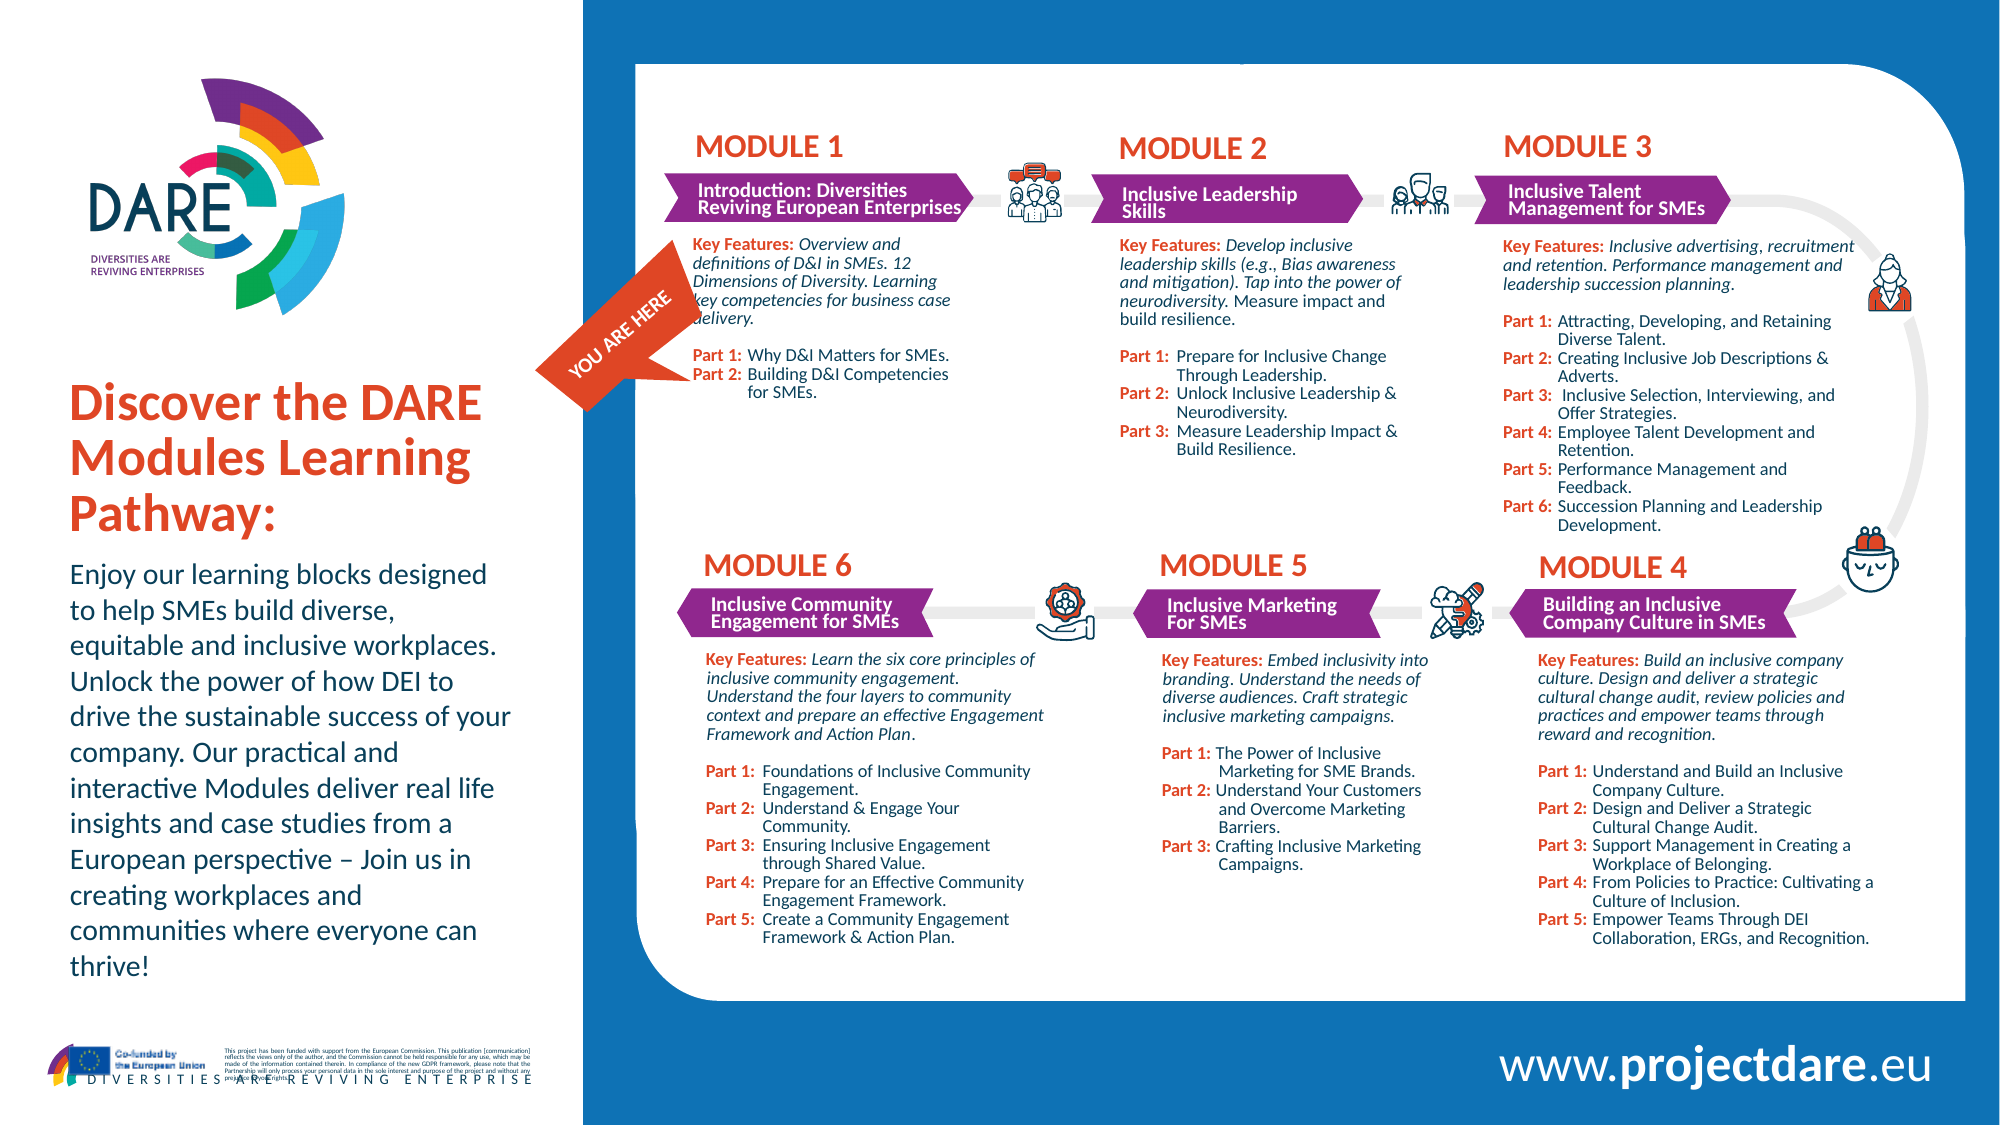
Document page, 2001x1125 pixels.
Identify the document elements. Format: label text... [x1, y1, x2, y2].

text_box www.projectdare.eu [1465, 1022, 1948, 1099]
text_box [1474, 117, 1879, 568]
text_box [1036, 582, 1095, 642]
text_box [635, 64, 1966, 1001]
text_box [676, 535, 1065, 1000]
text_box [1391, 172, 1449, 215]
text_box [664, 116, 979, 433]
text_box [582, 0, 2000, 1125]
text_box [67, 1040, 547, 1088]
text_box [1841, 526, 1900, 593]
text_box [1868, 253, 1912, 312]
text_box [1132, 535, 1453, 925]
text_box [544, 286, 737, 406]
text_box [1430, 582, 1484, 640]
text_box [1509, 568, 1890, 982]
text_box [1007, 162, 1062, 223]
picture [0, 40, 430, 365]
text_box Discover the DARE Modules Learning Pathway: Enjoy our learning blocks designed to help SMEs build diverse, equitable and inclusive workplaces. Unlock the power of how DEI to drive the sustainable success of your company. Our practical and interactive Modules deliver real life insights and case studies from a European perspective – Join us in creating workplaces and communities where everyone can thrive! [55, 368, 528, 1055]
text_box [1091, 118, 1422, 491]
